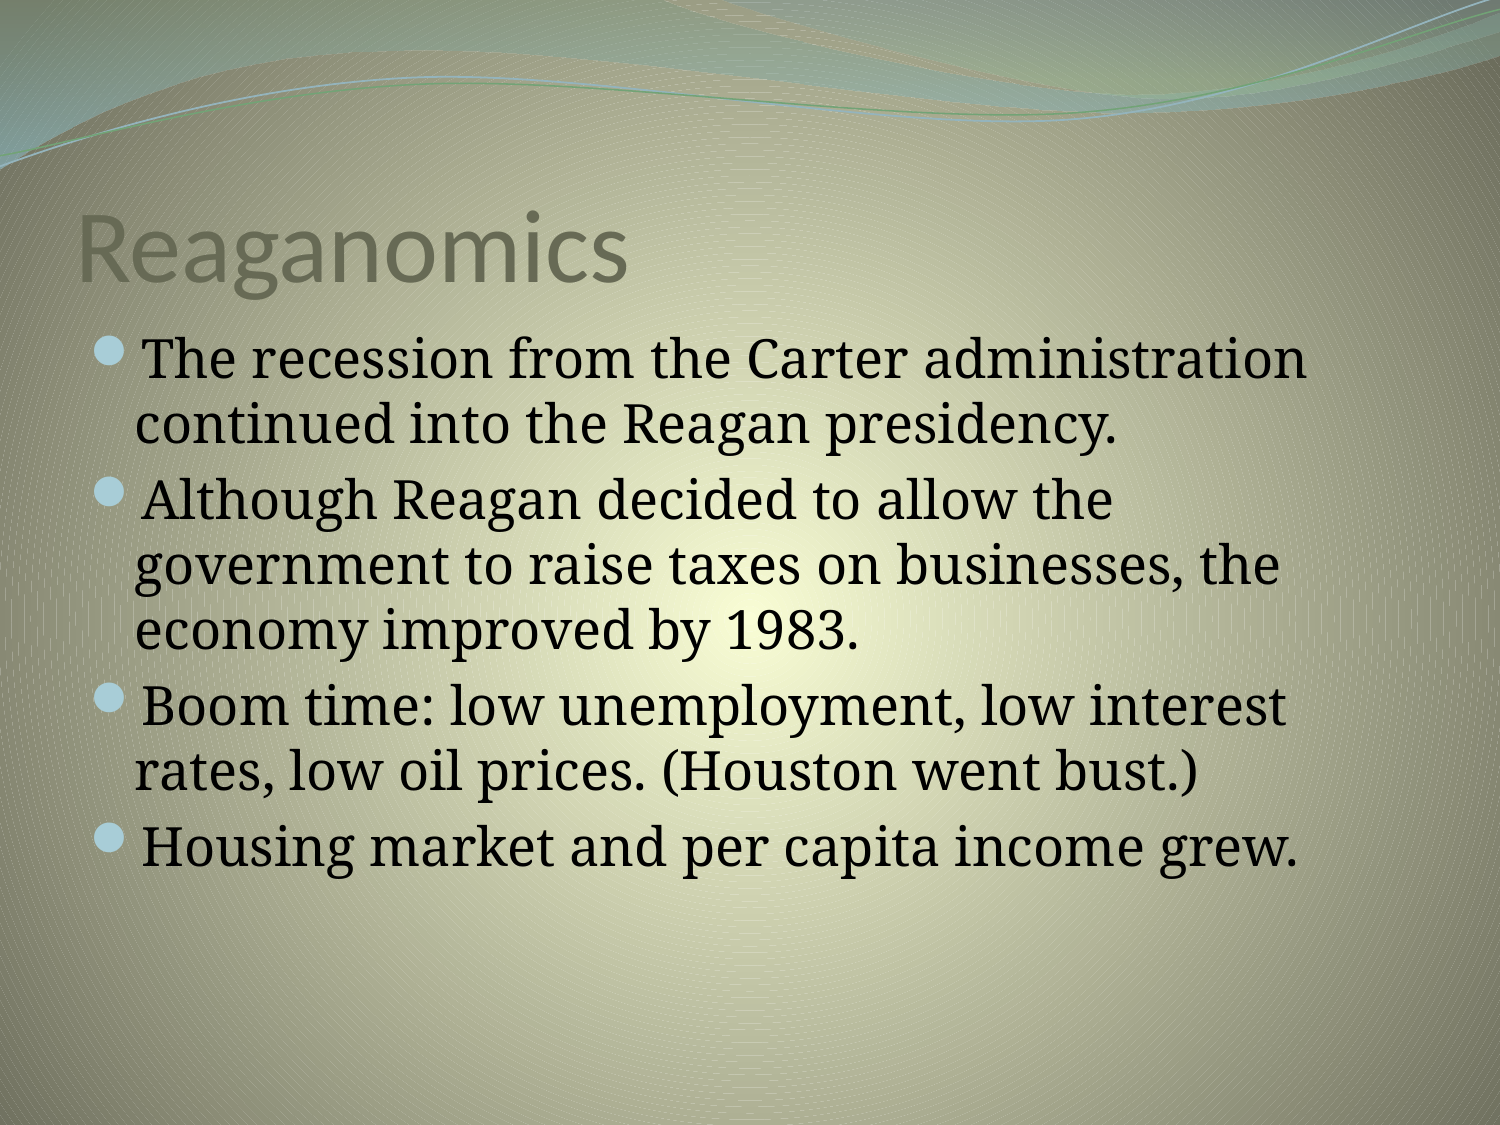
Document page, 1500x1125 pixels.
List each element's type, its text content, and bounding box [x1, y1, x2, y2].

title Reaganomics [75, 115, 1425, 303]
list The recession from the Carter administration continued into the Reagan presidency. Although Reagan decided to allow the government to raise taxes on businesses, the economy improved by 1983. Boom time: low unemployment, low interest rates, low oil prices. (Houston went bust.) Housing market and per capita income grew. [75, 317, 1425, 1038]
